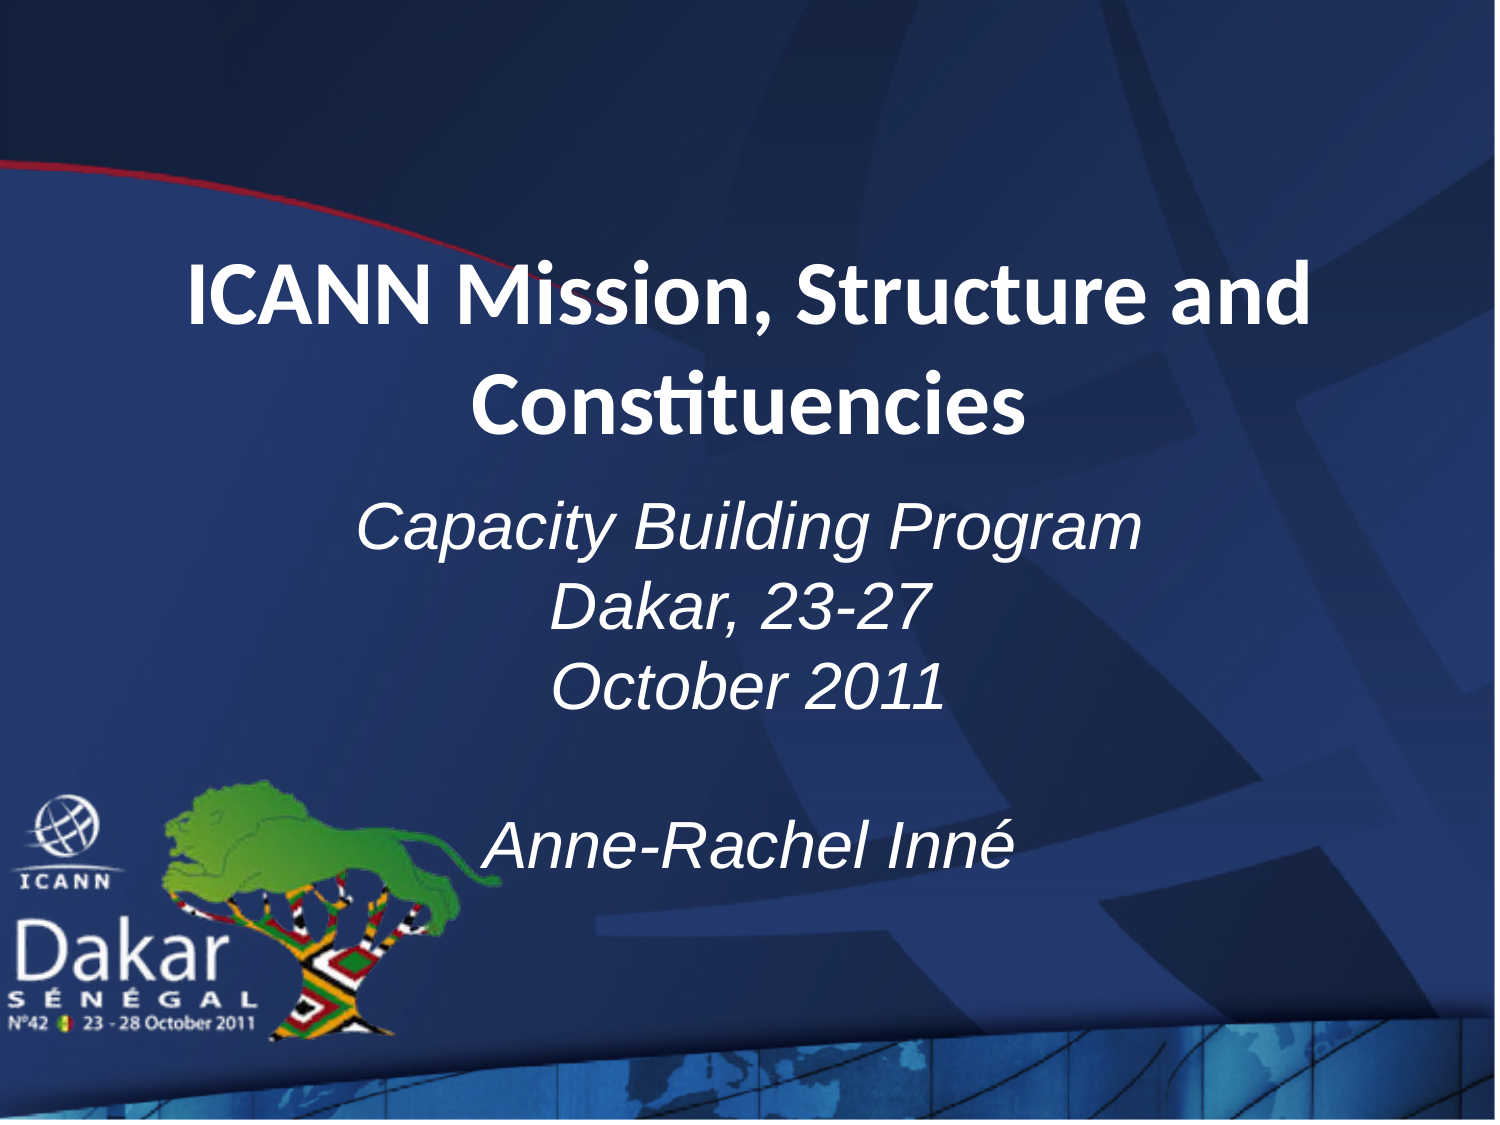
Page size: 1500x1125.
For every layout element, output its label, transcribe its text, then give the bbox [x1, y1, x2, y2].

subtitle Capacity Building Program Dakar, 23-27 October 2011 Anne-Rachel Inné [225, 474, 1275, 810]
title ICANN Mission, Structure and Constituencies [112, 224, 1388, 467]
picture [0, 762, 521, 1044]
